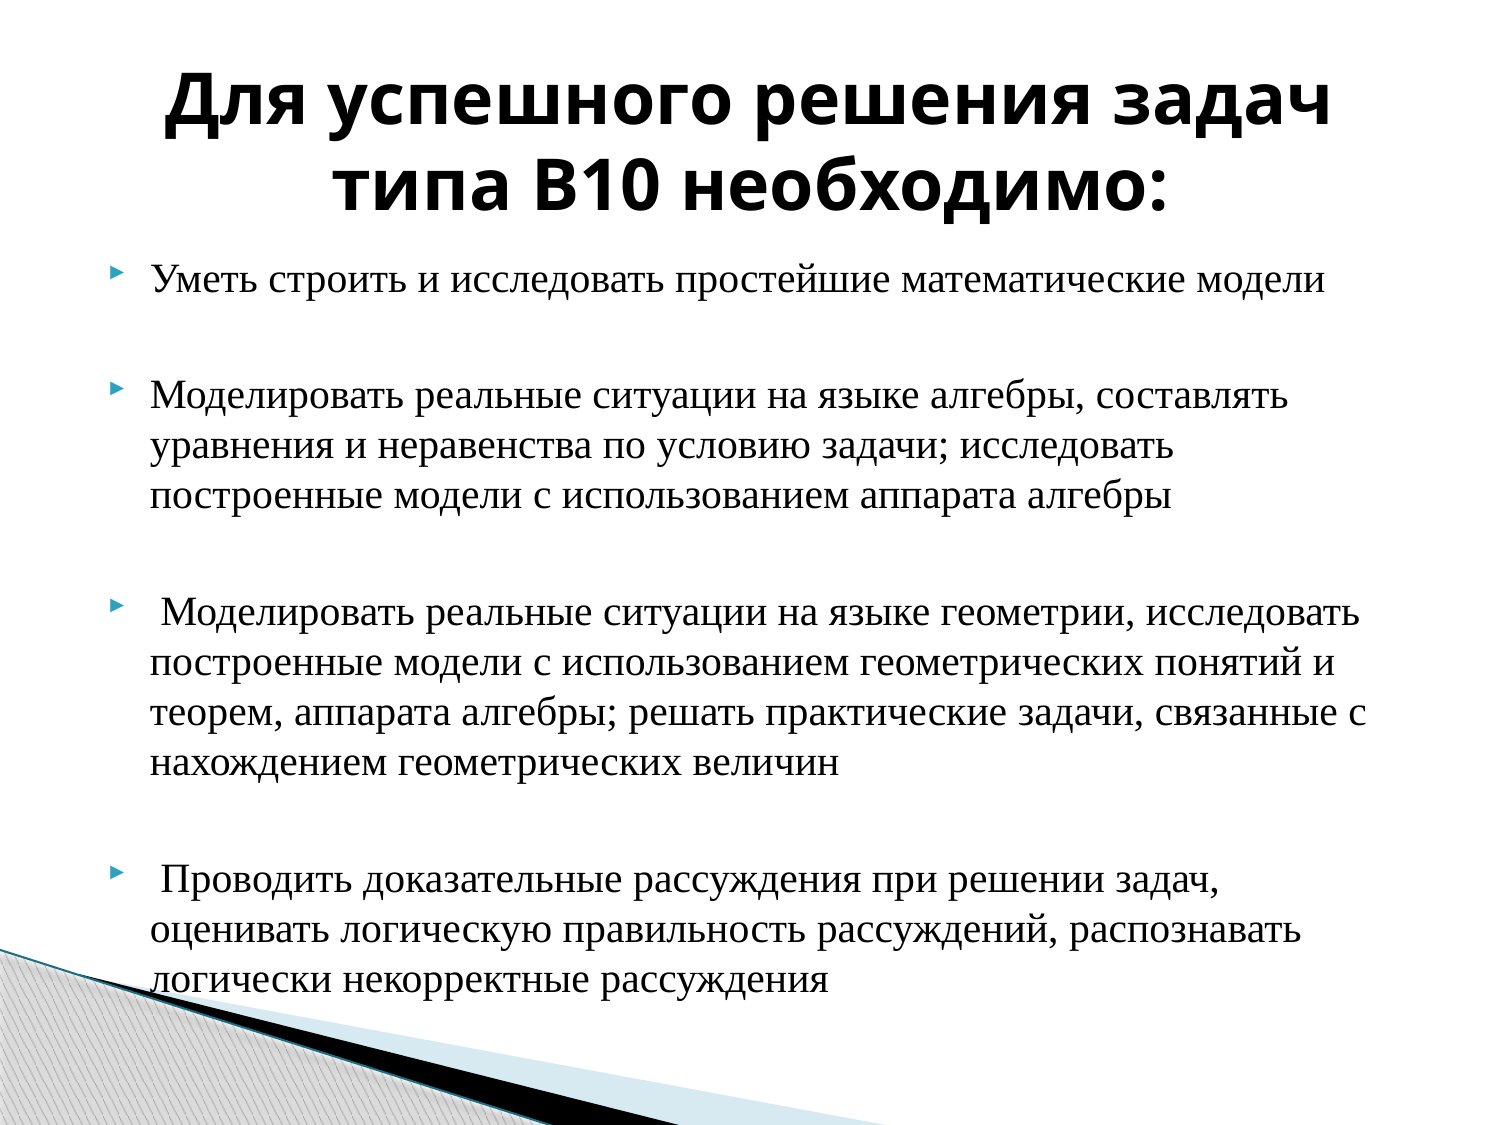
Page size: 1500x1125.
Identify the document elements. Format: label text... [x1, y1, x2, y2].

list Уметь строить и исследовать простейшие математические модели Моделировать реальные ситуации на языке алгебры, составлять уравнения и неравенства по условию задачи; исследовать построенные модели с использованием аппарата алгебры Моделировать реальные ситуации на языке геометрии, исследовать построенные модели с использованием геометрических понятий и теорем, аппарата алгебры; решать практические задачи, связанные с нахождением геометрических величин Проводить доказательные рассуждения при решении задач, оценивать логическую правильность рассуждений, распознавать логически некорректные рассуждения [75, 242, 1425, 986]
title Для успешного решения задач типа В10 необходимо: [75, 45, 1425, 233]
